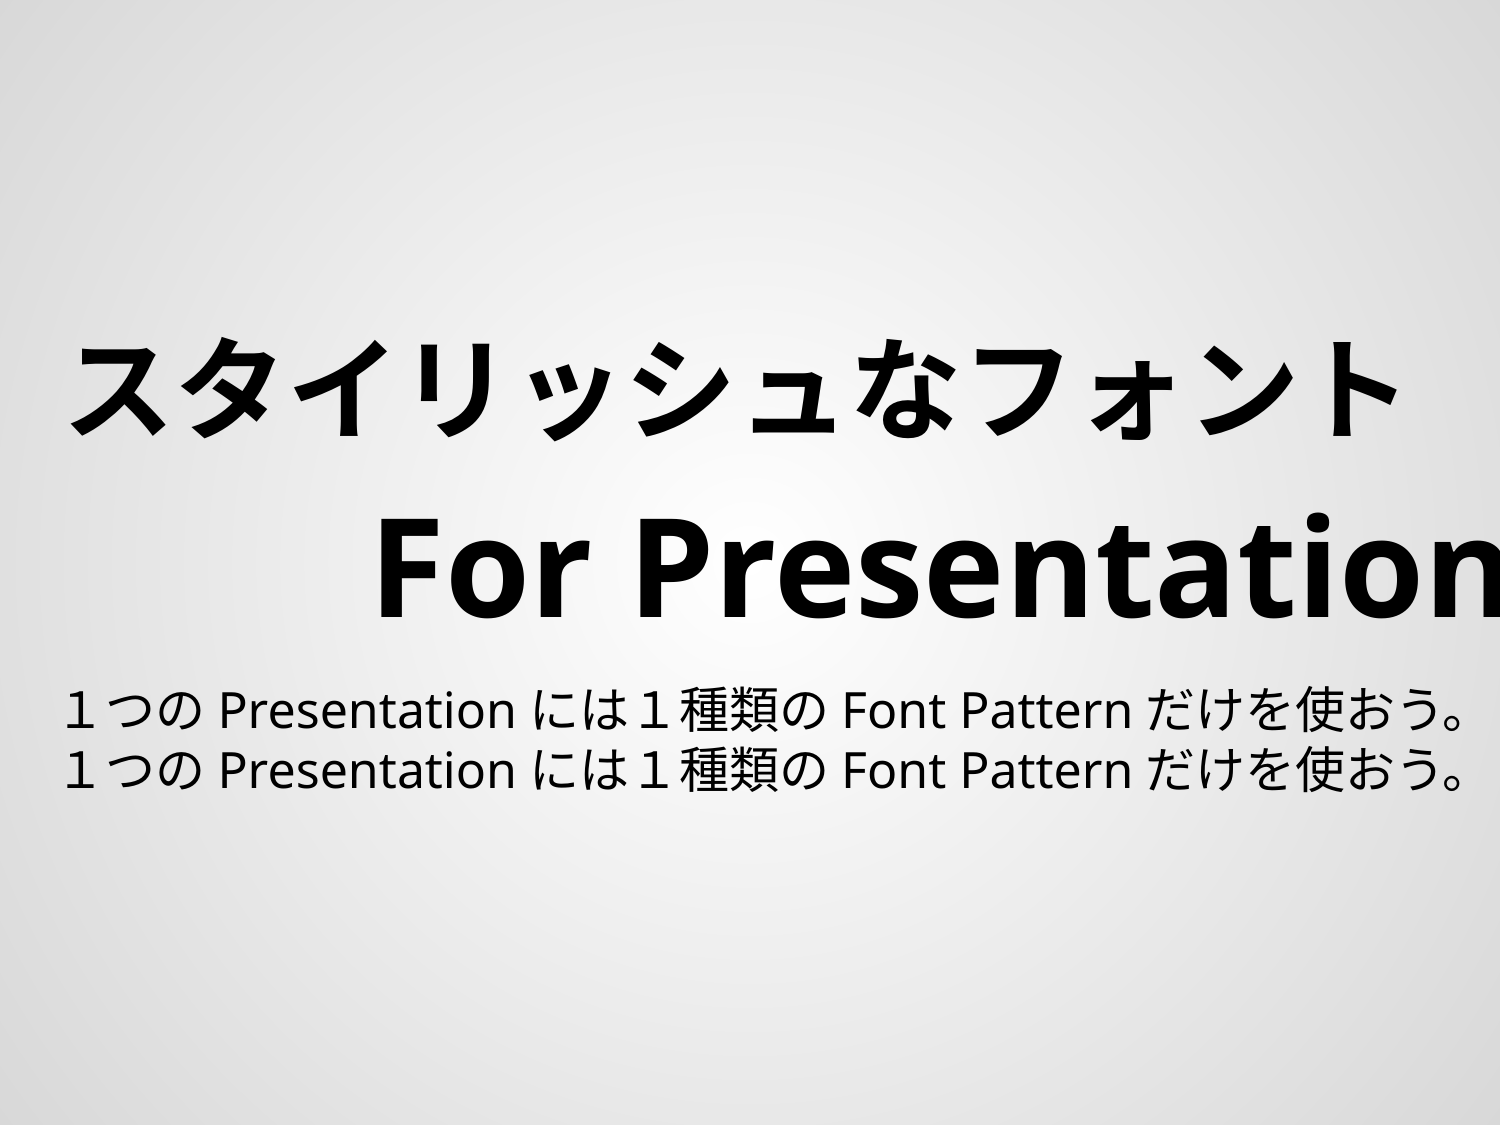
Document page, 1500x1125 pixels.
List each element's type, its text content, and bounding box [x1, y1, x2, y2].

text_box スタイリッシュなフォント [47, 311, 1428, 462]
text_box For Presentation [355, 472, 1500, 653]
text_box １つのPresentationには１種類のFont Patternだけを使おう。１つのPresentationには１種類のFont Patternだけを使おう。 [40, 671, 1459, 807]
